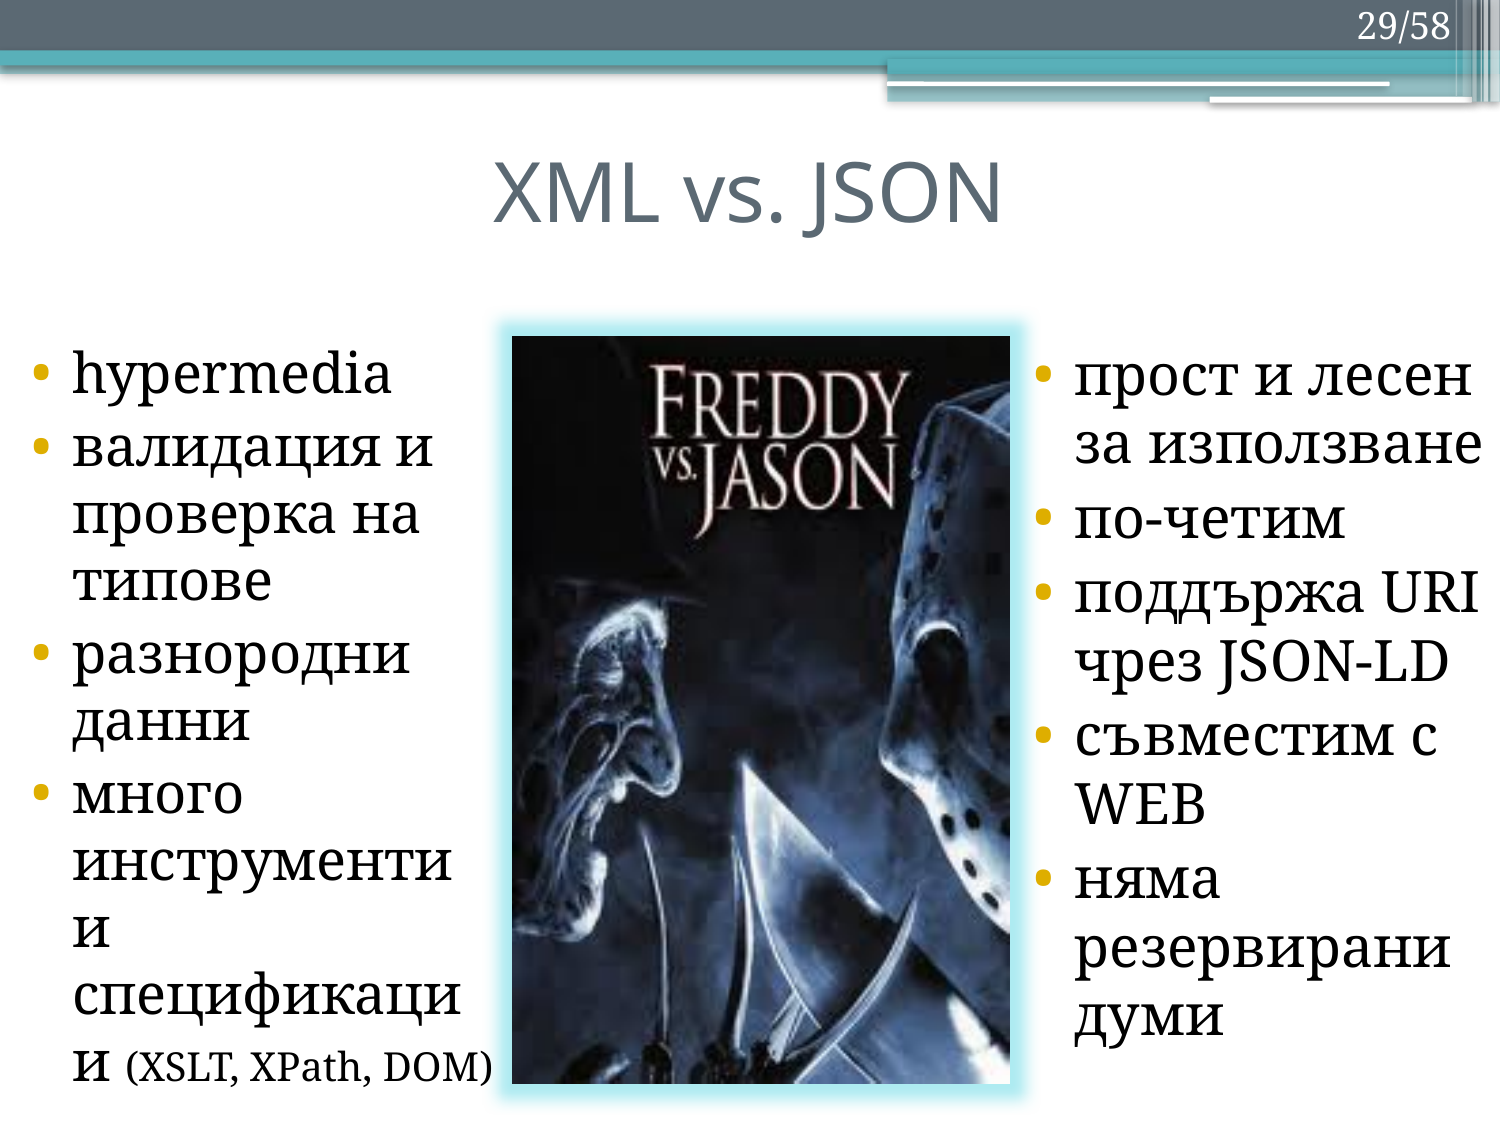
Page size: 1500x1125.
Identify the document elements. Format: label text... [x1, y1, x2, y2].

picture [512, 335, 1011, 1085]
slide_number 29/58 [1305, 0, 1466, 61]
text_box hypermedia валидация и проверка на типове разнородни данни много инструменти и спецификации (XSLT, XPath, DOM) [0, 330, 510, 1125]
list прост и лесен за използване по-четим поддържа URI чрез JSON-LD съвместим с WEB няма резервирани думи [1001, 330, 1500, 1100]
title XML vs. JSON [75, 101, 1425, 277]
